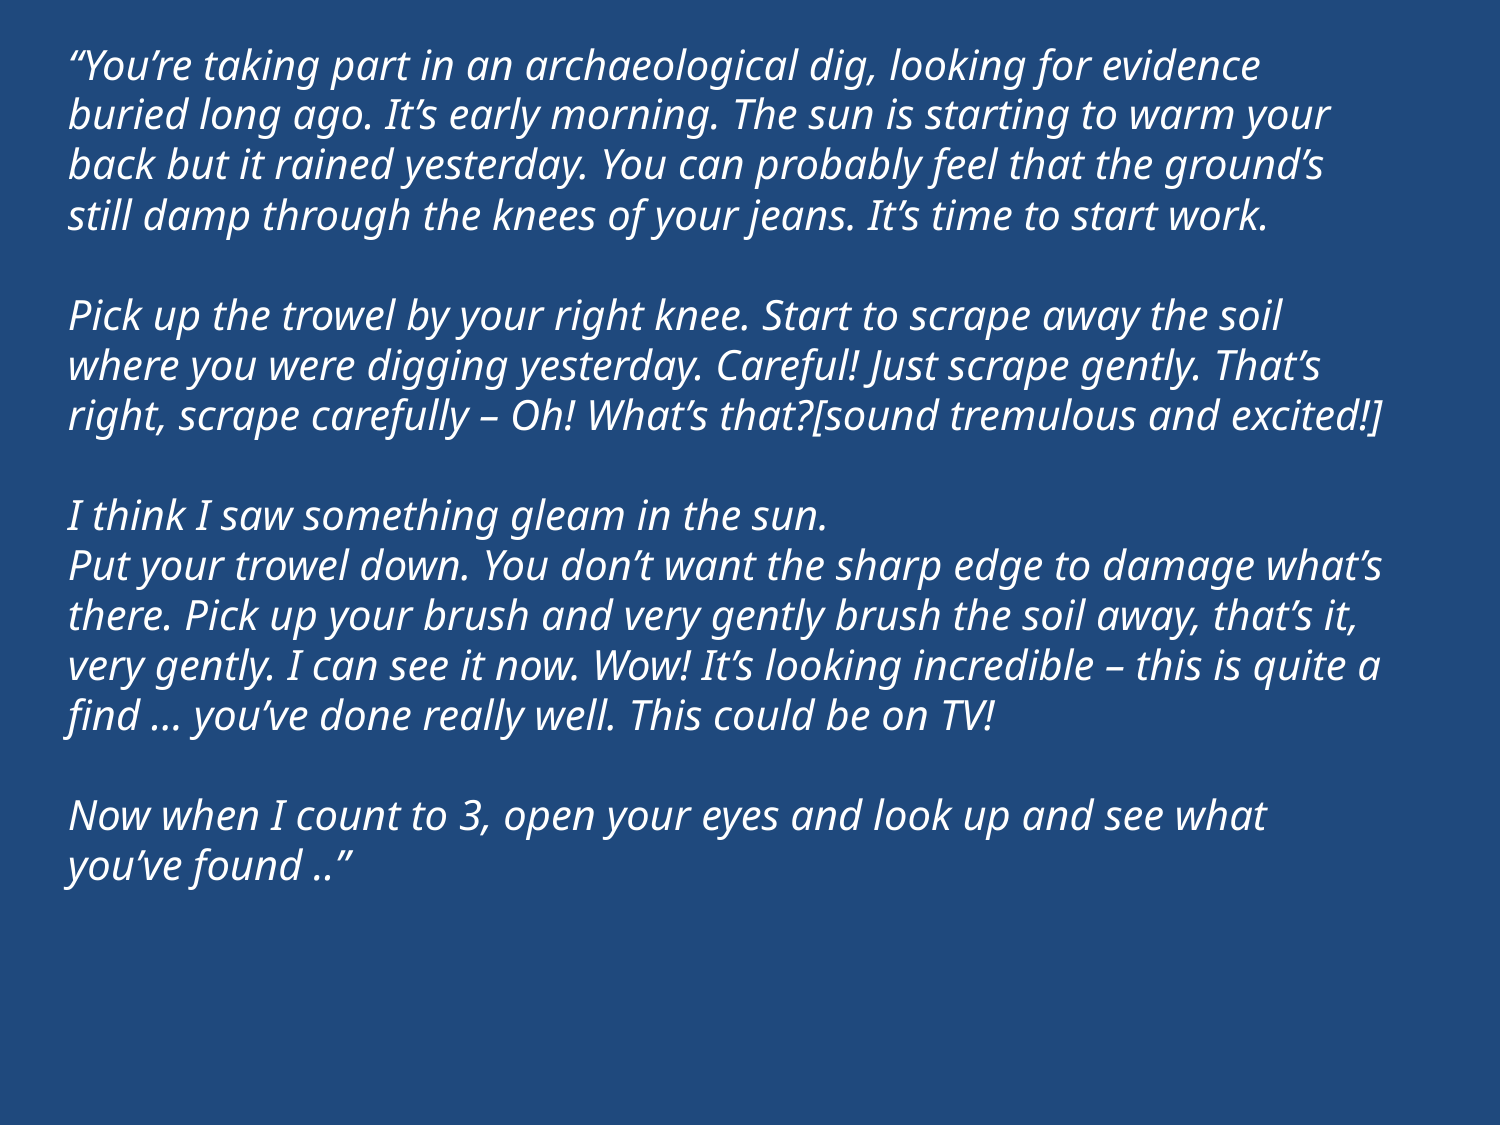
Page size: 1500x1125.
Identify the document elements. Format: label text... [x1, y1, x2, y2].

text_box “You’re taking part in an archaeological dig, looking for evidence buried long ago. It’s early morning. The sun is starting to warm your back but it rained yesterday. You can probably feel that the ground’s still damp through the knees of your jeans. It’s time to start work. Pick up the trowel by your right knee. Start to scrape away the soil where you were digging yesterday. Careful! Just scrape gently. That’s right, scrape carefully – Oh! What’s that?[sound tremulous and excited!] I think I saw something gleam in the sun. Put your trowel down. You don’t want the sharp edge to damage what’s there. Pick up your brush and very gently brush the soil away, that’s it, very gently. I can see it now. Wow! It’s looking incredible – this is quite a find … you’ve done really well. This could be on TV! Now when I count to 3, open your eyes and look up and see what you’ve found ..” [53, 30, 1400, 947]
